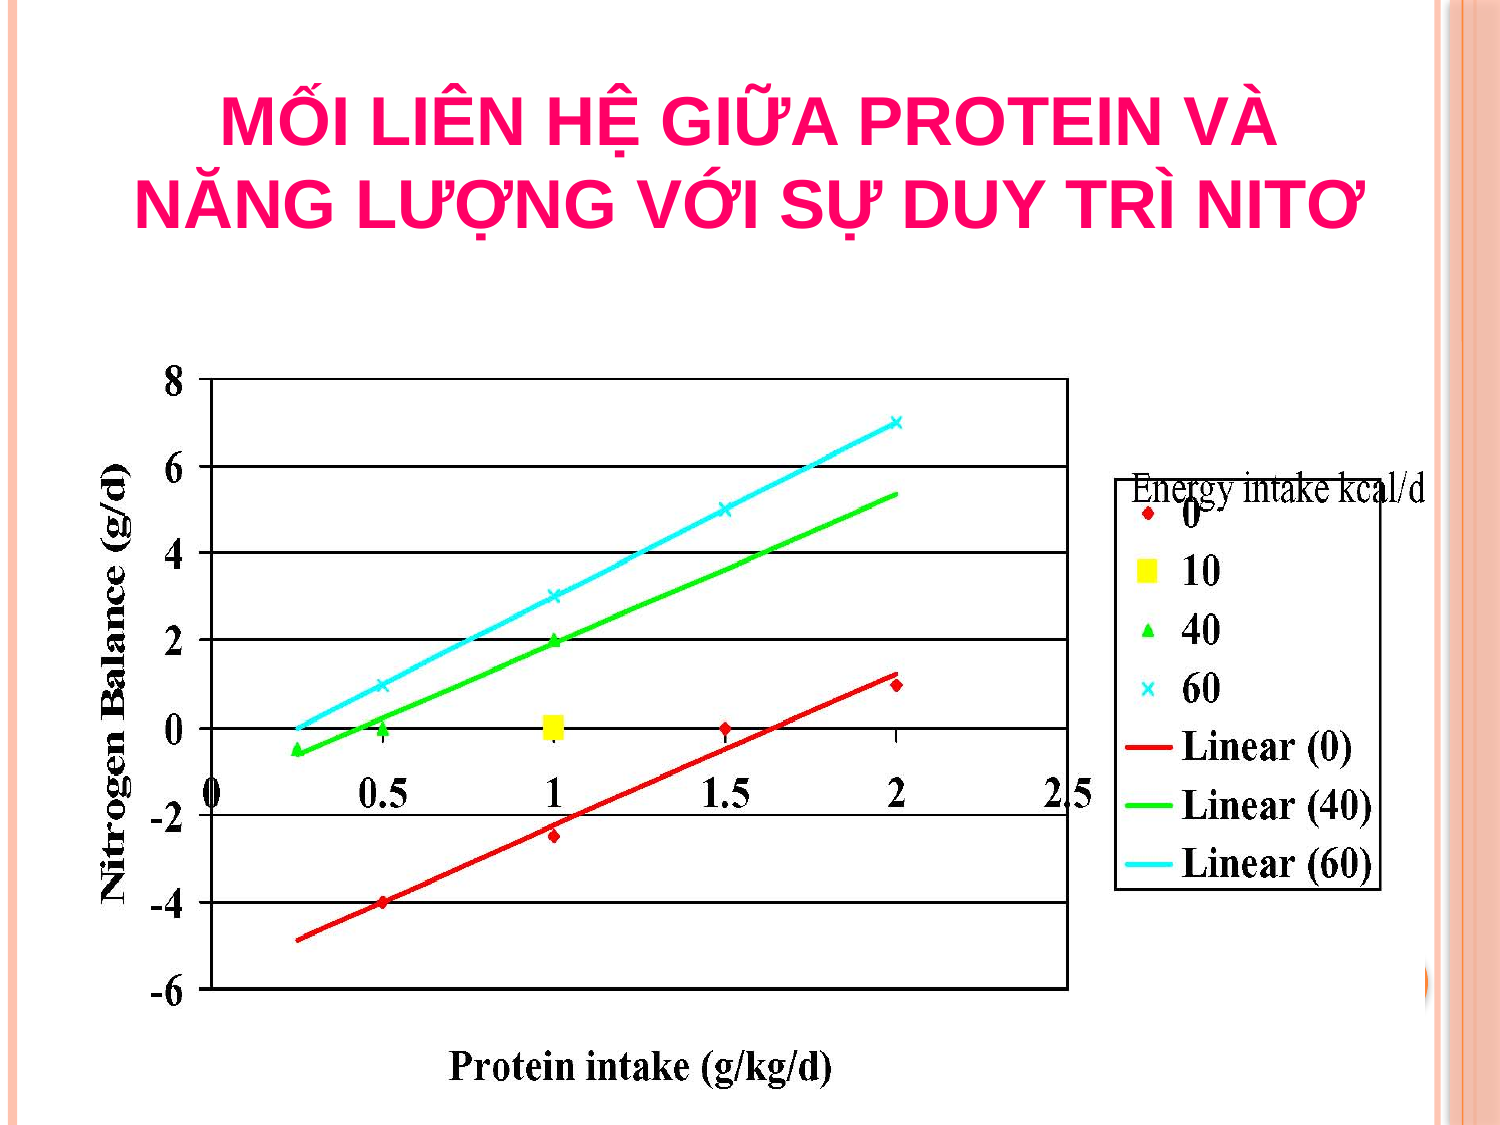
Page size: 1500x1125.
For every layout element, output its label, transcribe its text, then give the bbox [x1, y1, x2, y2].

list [86, 349, 1426, 1095]
title Mối liên hệ giữa protein và năng lượng với sự duy trì Nitơ [112, 62, 1388, 250]
